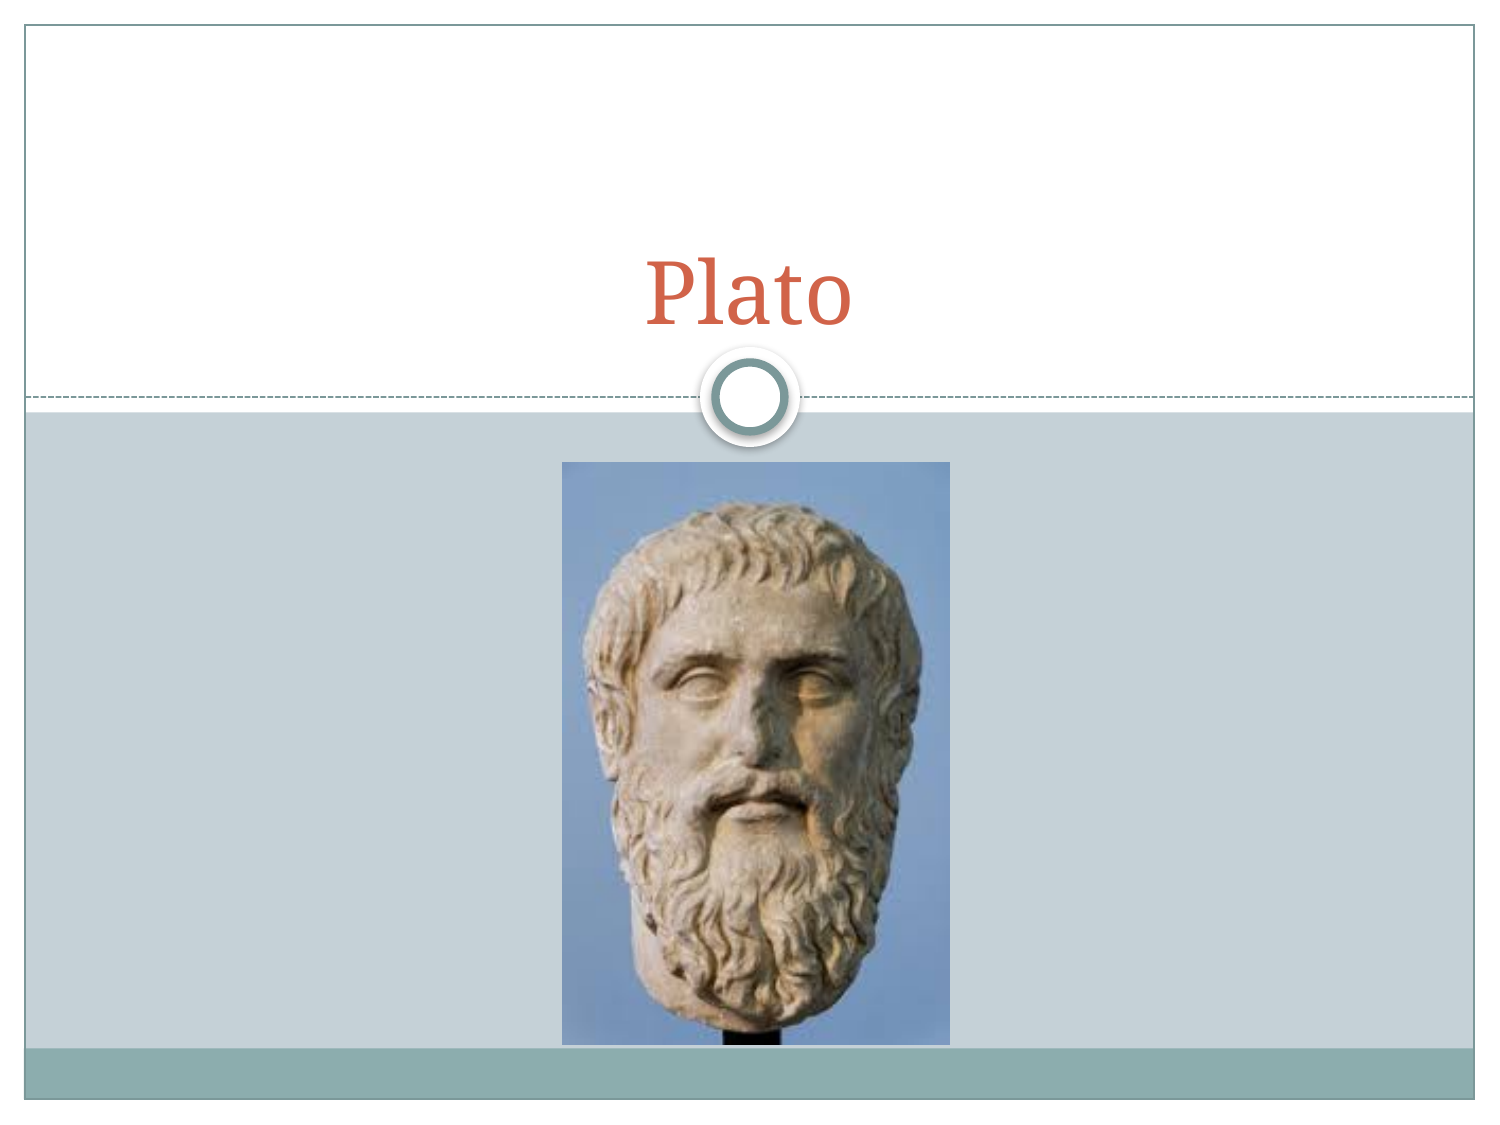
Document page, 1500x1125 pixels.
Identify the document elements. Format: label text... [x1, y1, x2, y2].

title Plato [112, 62, 1388, 350]
picture [562, 462, 951, 1045]
text_box [25, 0, 76, 27]
text_box [25, 0, 435, 321]
